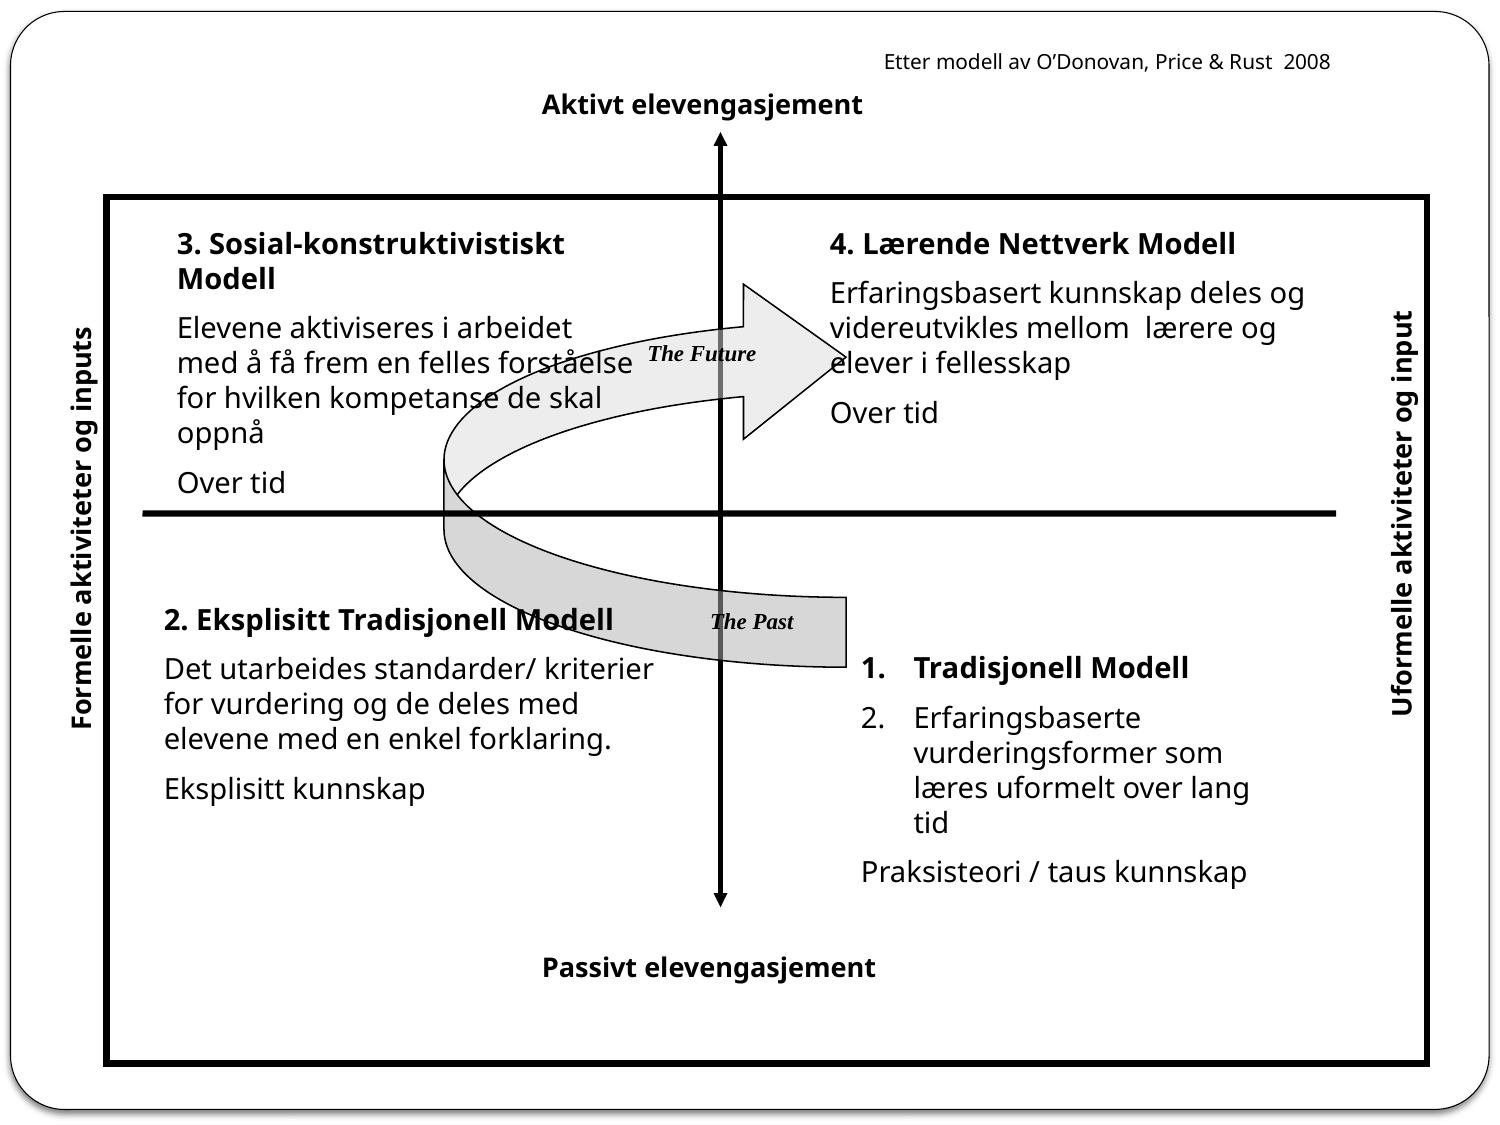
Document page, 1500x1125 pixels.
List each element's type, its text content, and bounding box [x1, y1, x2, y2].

text_box Etter modell av O’Donovan, Price & Rust 2008 [873, 43, 1427, 79]
text_box [106, 998, 1427, 1064]
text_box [56, 79, 1428, 991]
